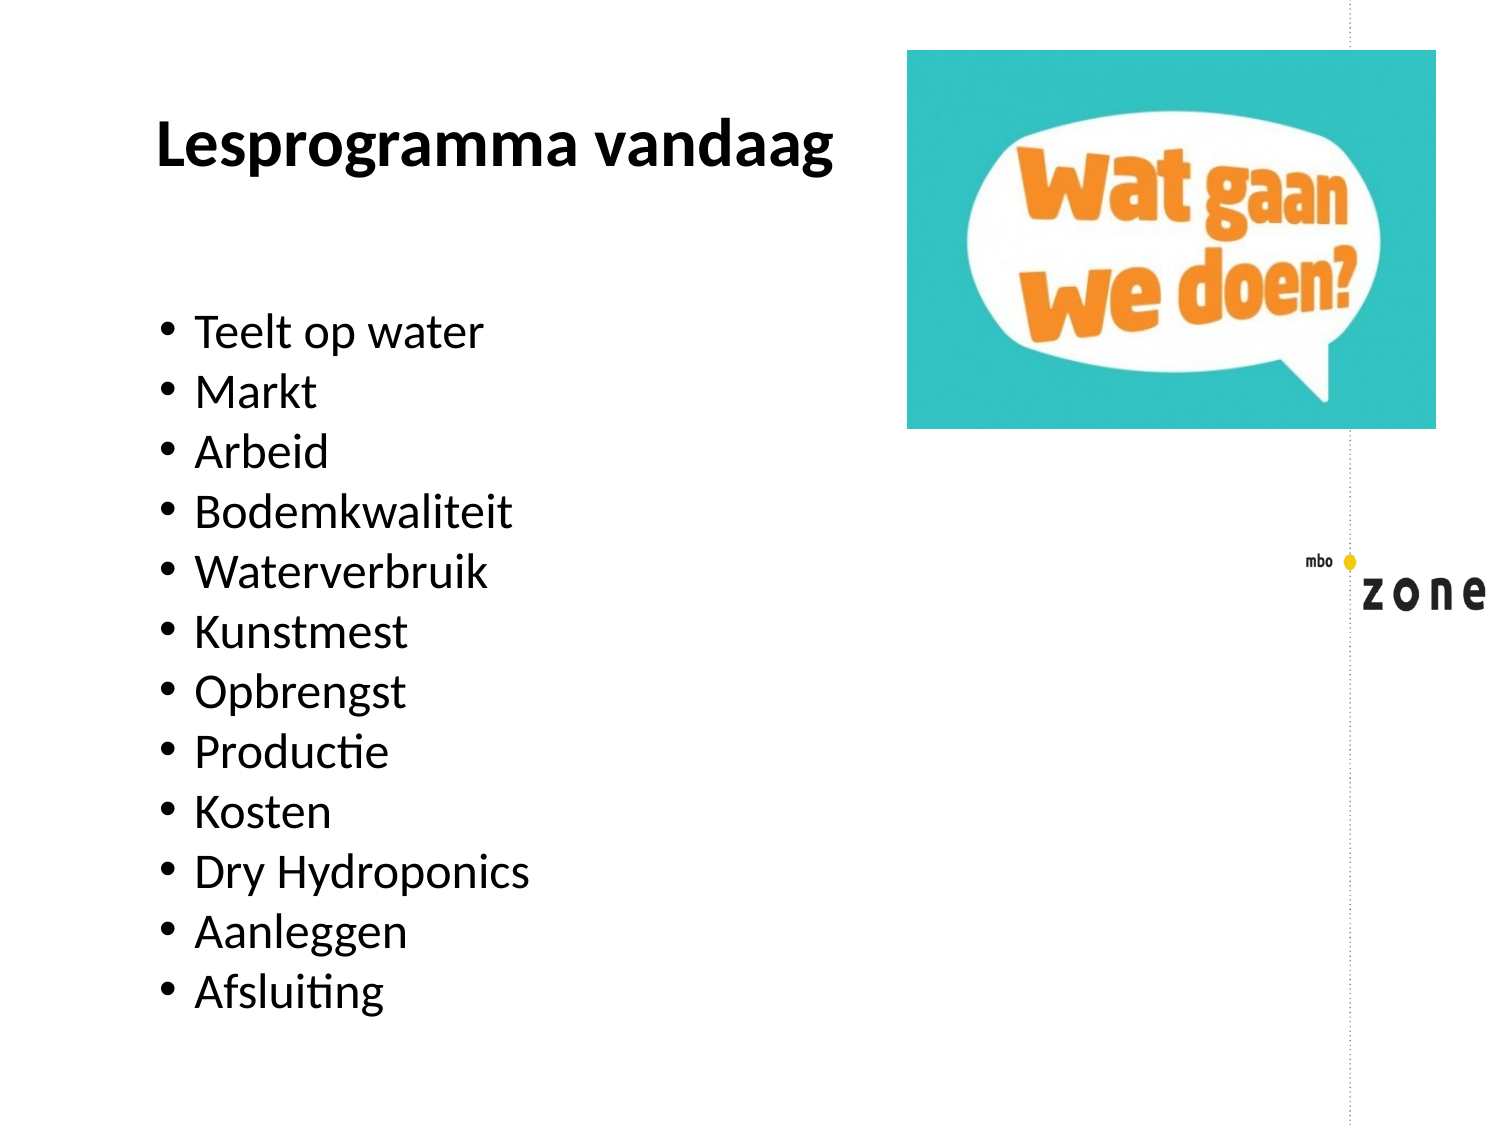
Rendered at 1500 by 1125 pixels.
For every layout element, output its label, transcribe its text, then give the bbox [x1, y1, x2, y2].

text_box Teelt op water Markt Arbeid Bodemkwaliteit Waterverbruik Kunstmest Opbrengst Productie Kosten Dry Hydroponics Aanleggen Afsluiting [144, 290, 1172, 1093]
text_box Lesprogramma vandaag [141, 89, 902, 188]
picture [907, 0, 1500, 1125]
